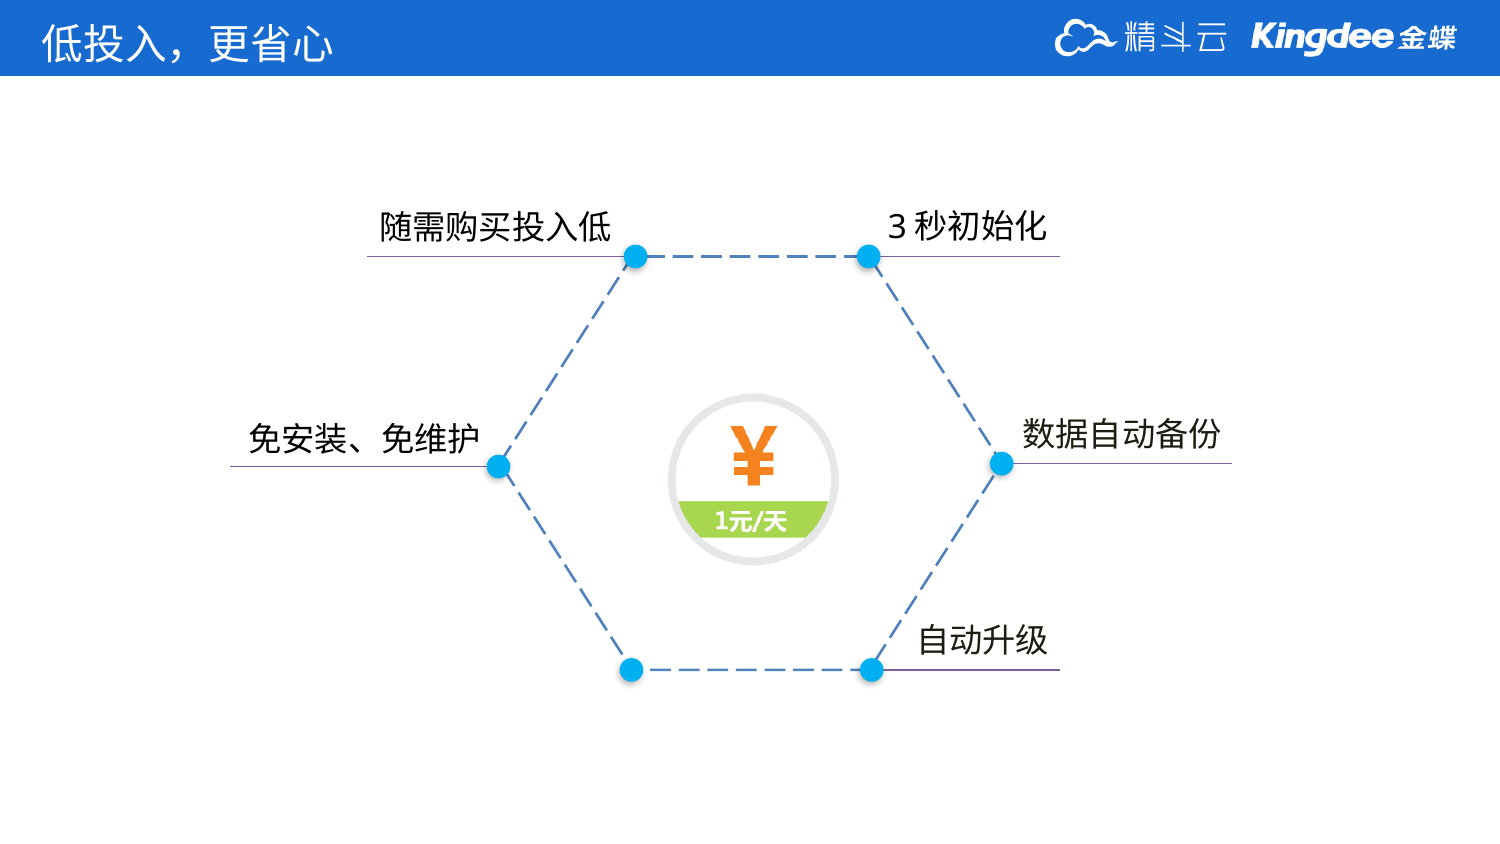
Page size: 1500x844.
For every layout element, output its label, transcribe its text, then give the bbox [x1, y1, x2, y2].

title 低投入，更省心 [26, 0, 1196, 86]
picture [1196, 0, 1487, 69]
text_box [229, 197, 1268, 682]
